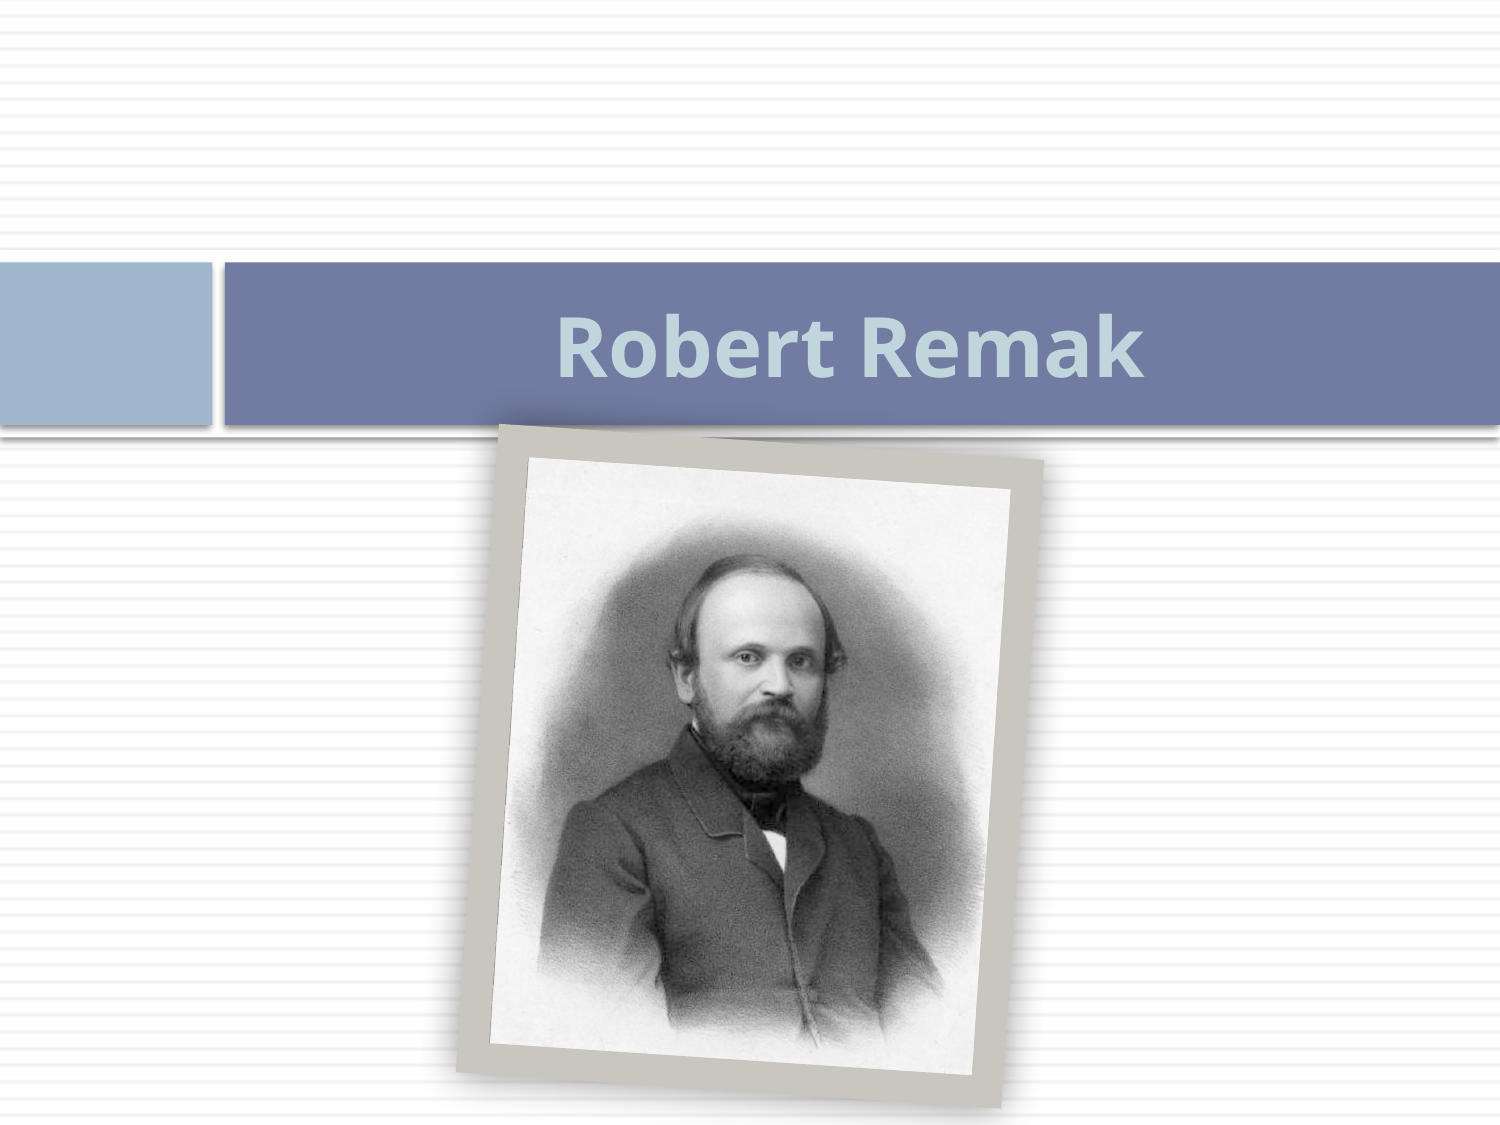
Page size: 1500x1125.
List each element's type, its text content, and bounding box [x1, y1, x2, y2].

picture [491, 458, 1010, 1075]
title Robert Remak [225, 262, 1475, 425]
